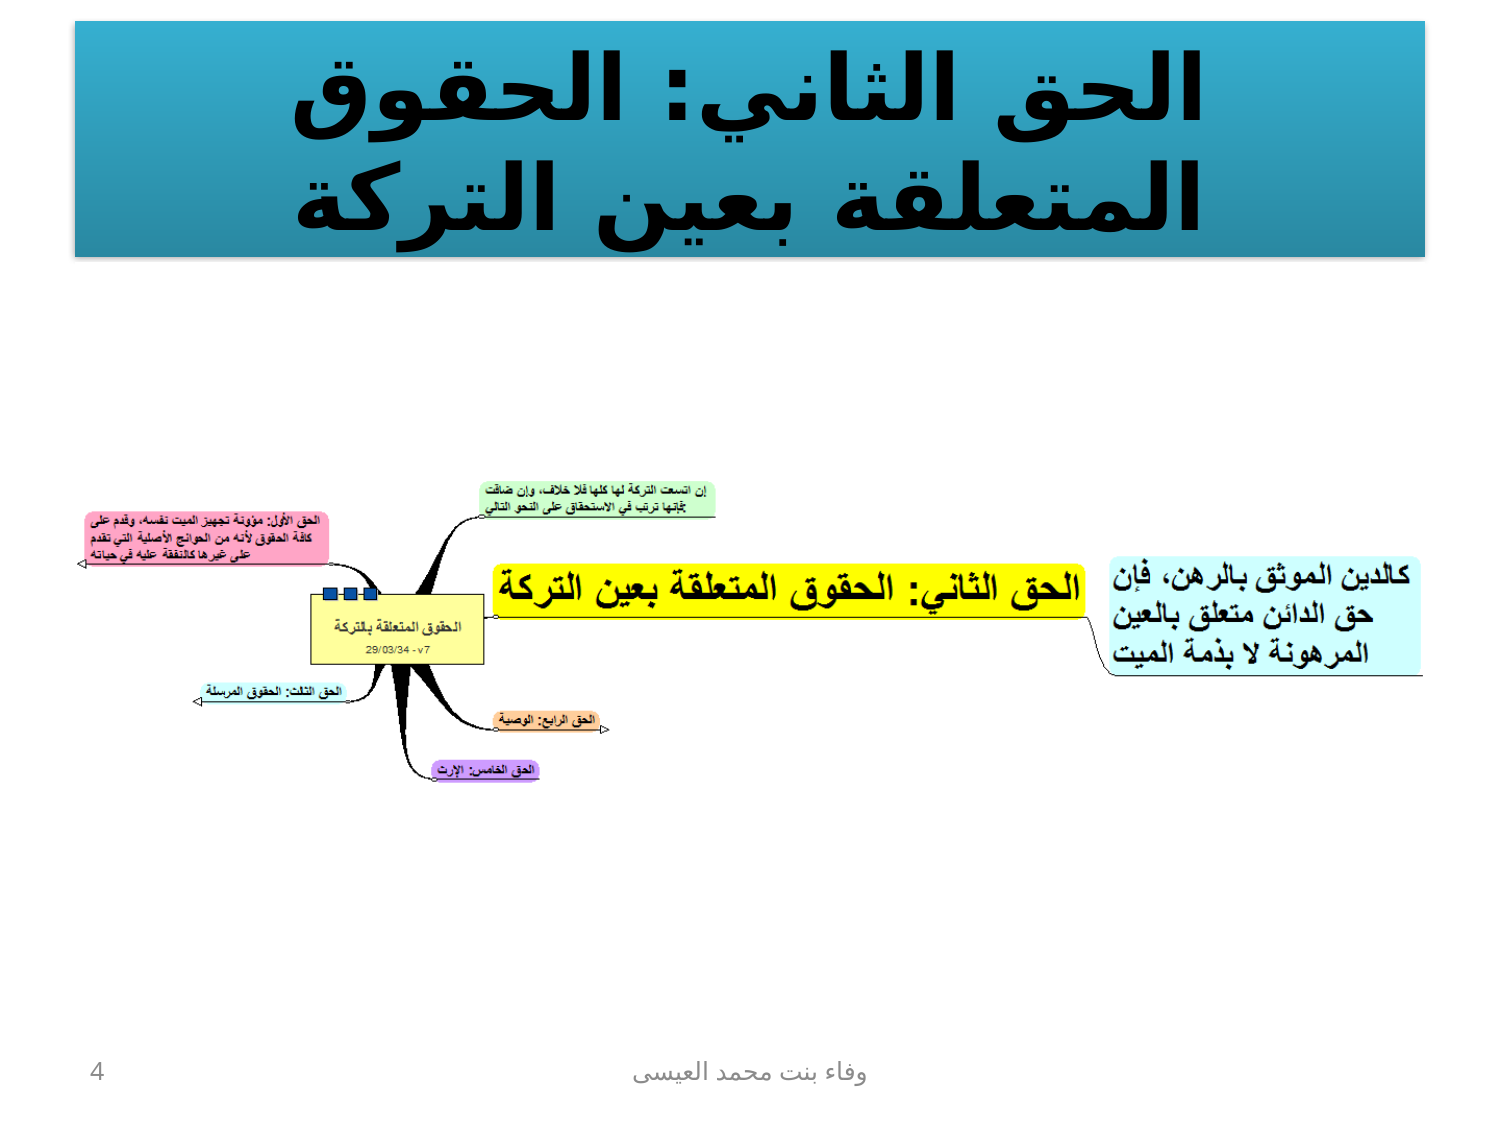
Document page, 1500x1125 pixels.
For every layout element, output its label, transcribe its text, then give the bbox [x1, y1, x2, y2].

footer وفاء بنت محمد العيسى [512, 1042, 988, 1103]
title الحق الثاني: الحقوق المتعلقة بعين التركة [75, 21, 1425, 257]
picture [74, 262, 1426, 1005]
slide_number 4 [75, 1042, 425, 1103]
